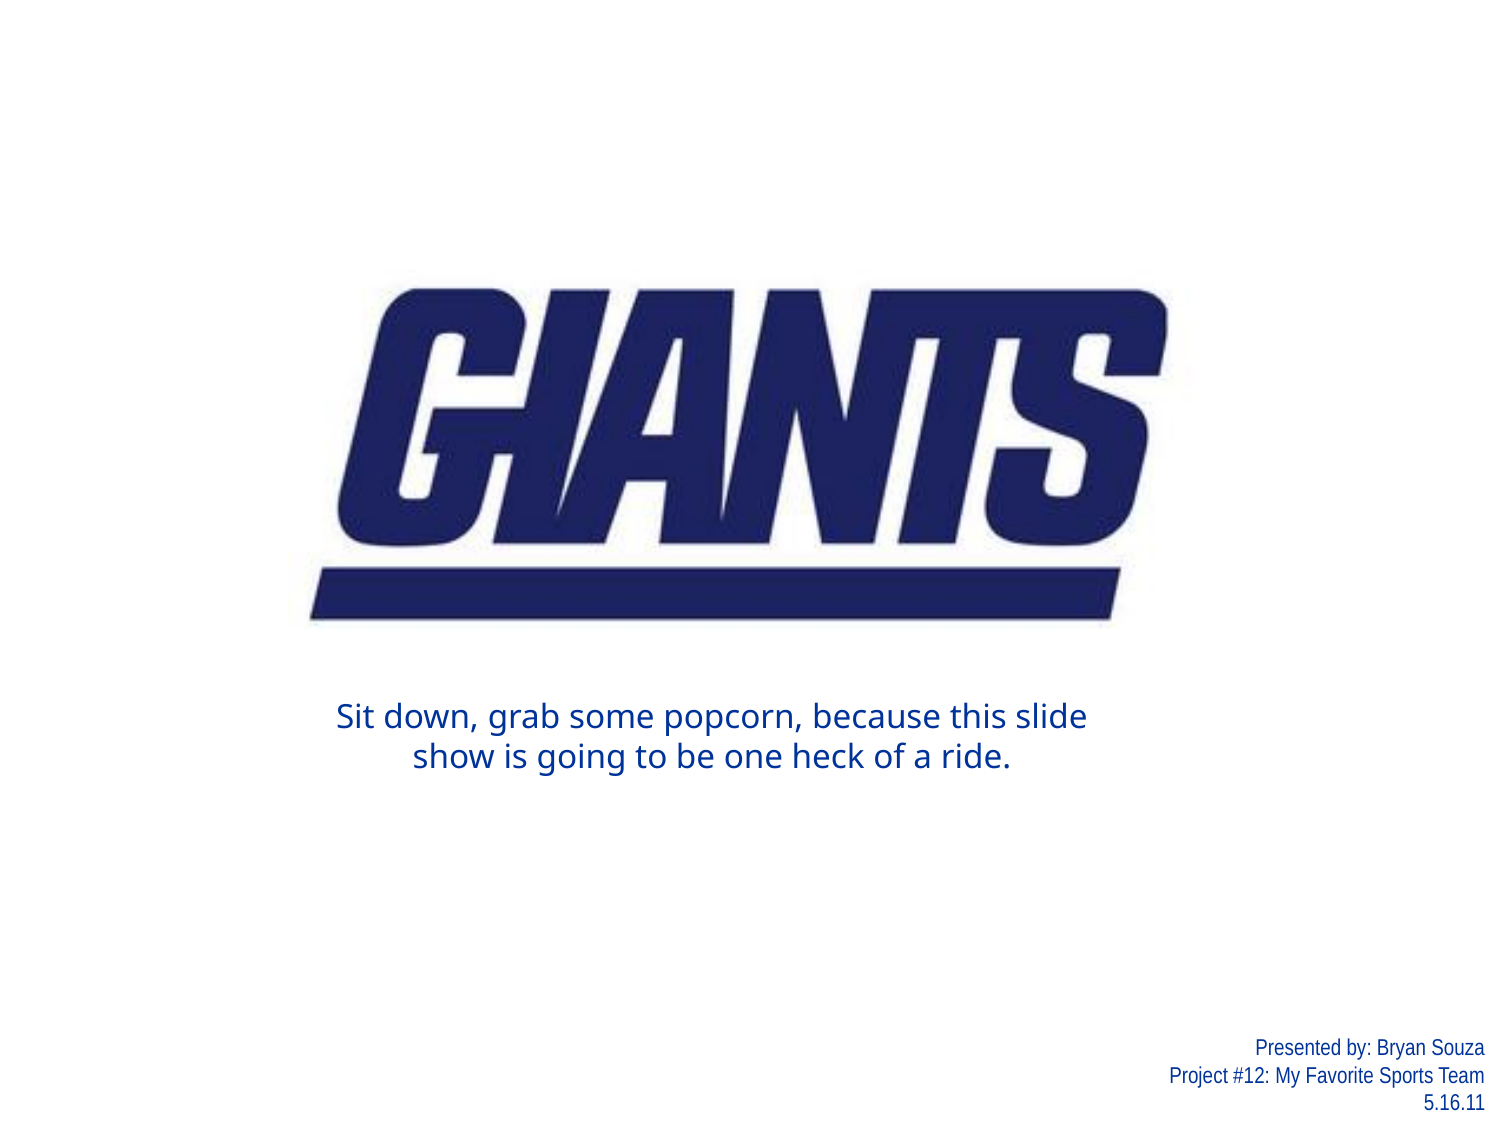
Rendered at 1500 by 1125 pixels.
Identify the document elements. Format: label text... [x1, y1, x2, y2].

picture [287, 214, 1204, 698]
text_box Presented by: Bryan Souza Project #12: My Favorite Sports Team 5.16.11 [1049, 1025, 1500, 1123]
text_box Sit down, grab some popcorn, because this slide show is going to be one heck of a ride. [287, 705, 1138, 783]
